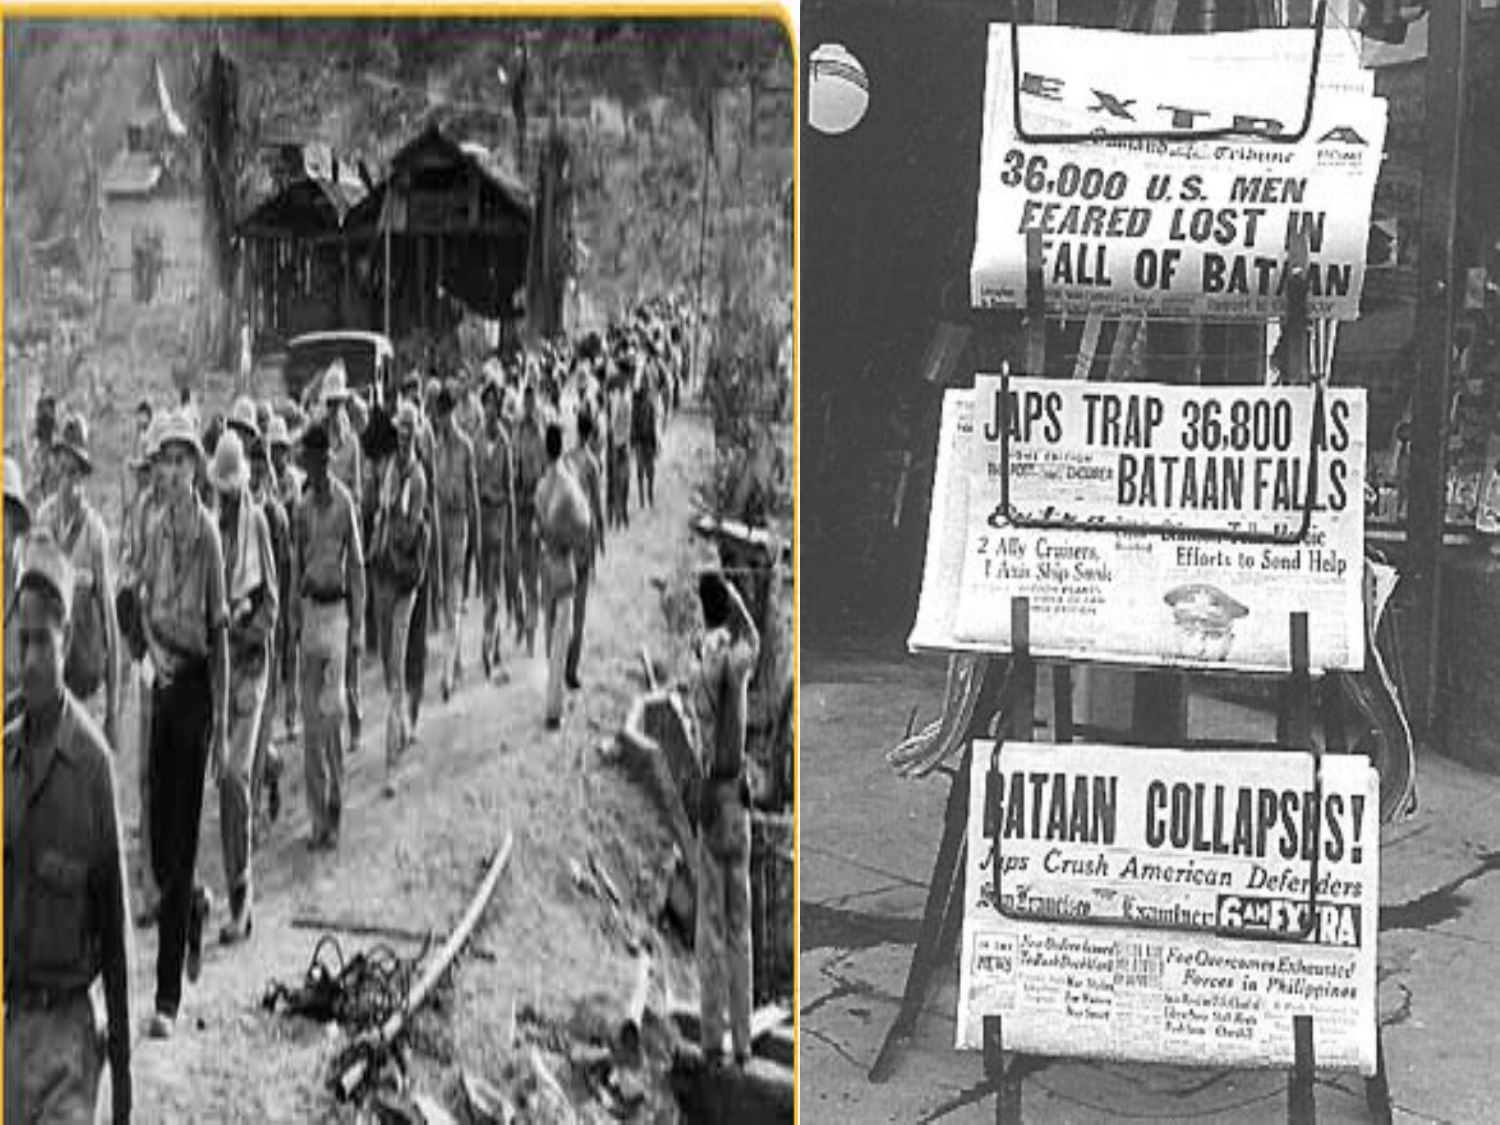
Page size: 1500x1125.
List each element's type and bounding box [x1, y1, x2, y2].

picture [799, 0, 1500, 1125]
list [0, 0, 797, 1125]
